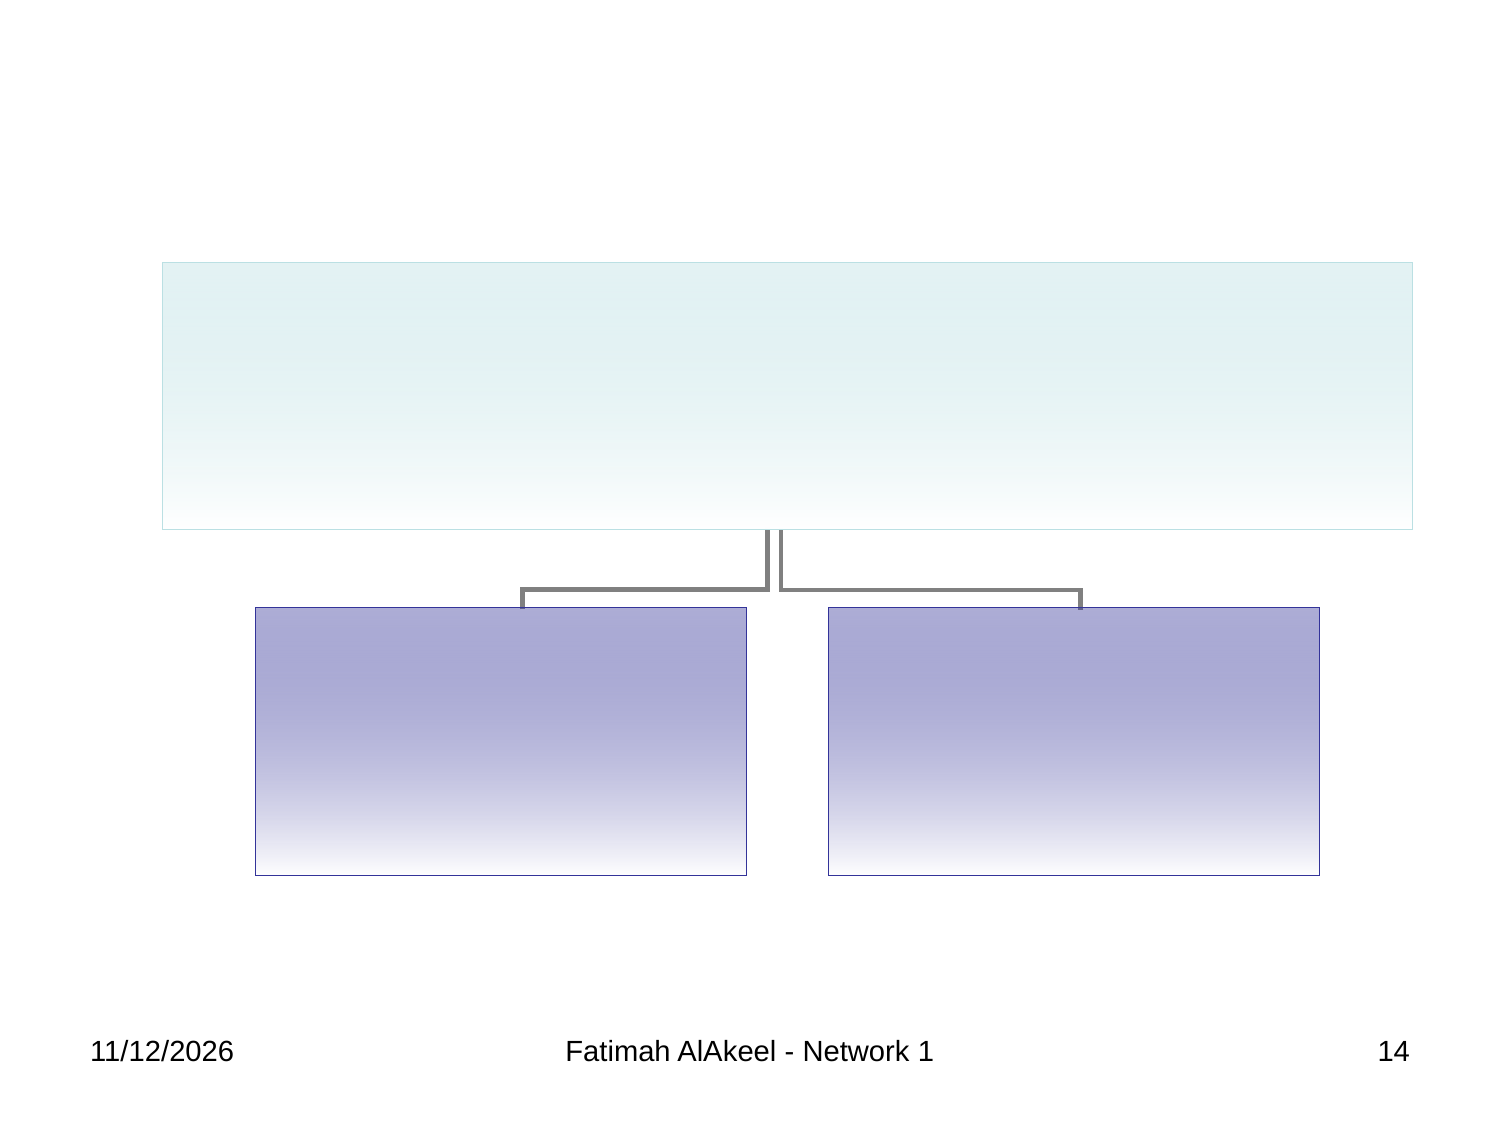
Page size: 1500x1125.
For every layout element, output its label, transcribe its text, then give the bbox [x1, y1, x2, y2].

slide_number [74, 1024, 426, 1103]
footer Fatimah AlAkeel - Network 1 [512, 1024, 988, 1103]
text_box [525, 530, 1078, 876]
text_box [783, 530, 1413, 876]
slide_number 14 [1074, 1024, 1426, 1103]
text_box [162, 530, 765, 876]
